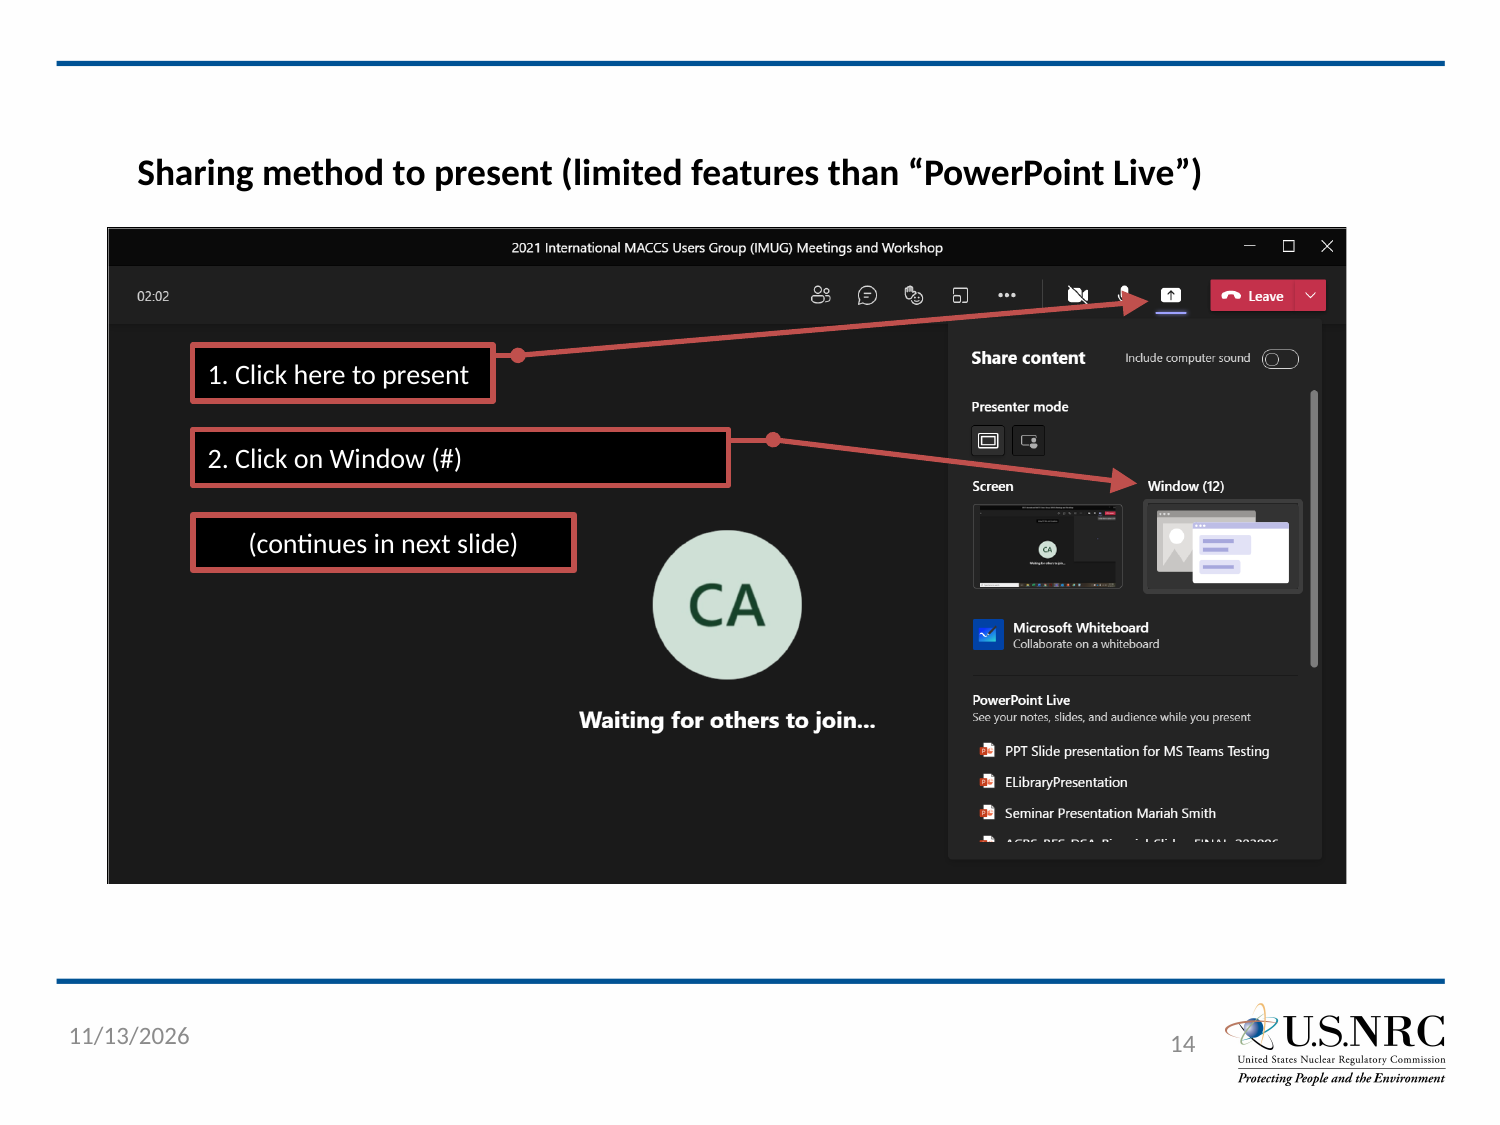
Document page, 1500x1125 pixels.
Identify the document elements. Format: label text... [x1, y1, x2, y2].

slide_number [53, 1004, 404, 1065]
slide_number 14 [1030, 1012, 1211, 1073]
text_box Sharing method to present (limited features than “PowerPoint Live”) [122, 140, 1377, 201]
picture [0, 0, 1500, 1125]
